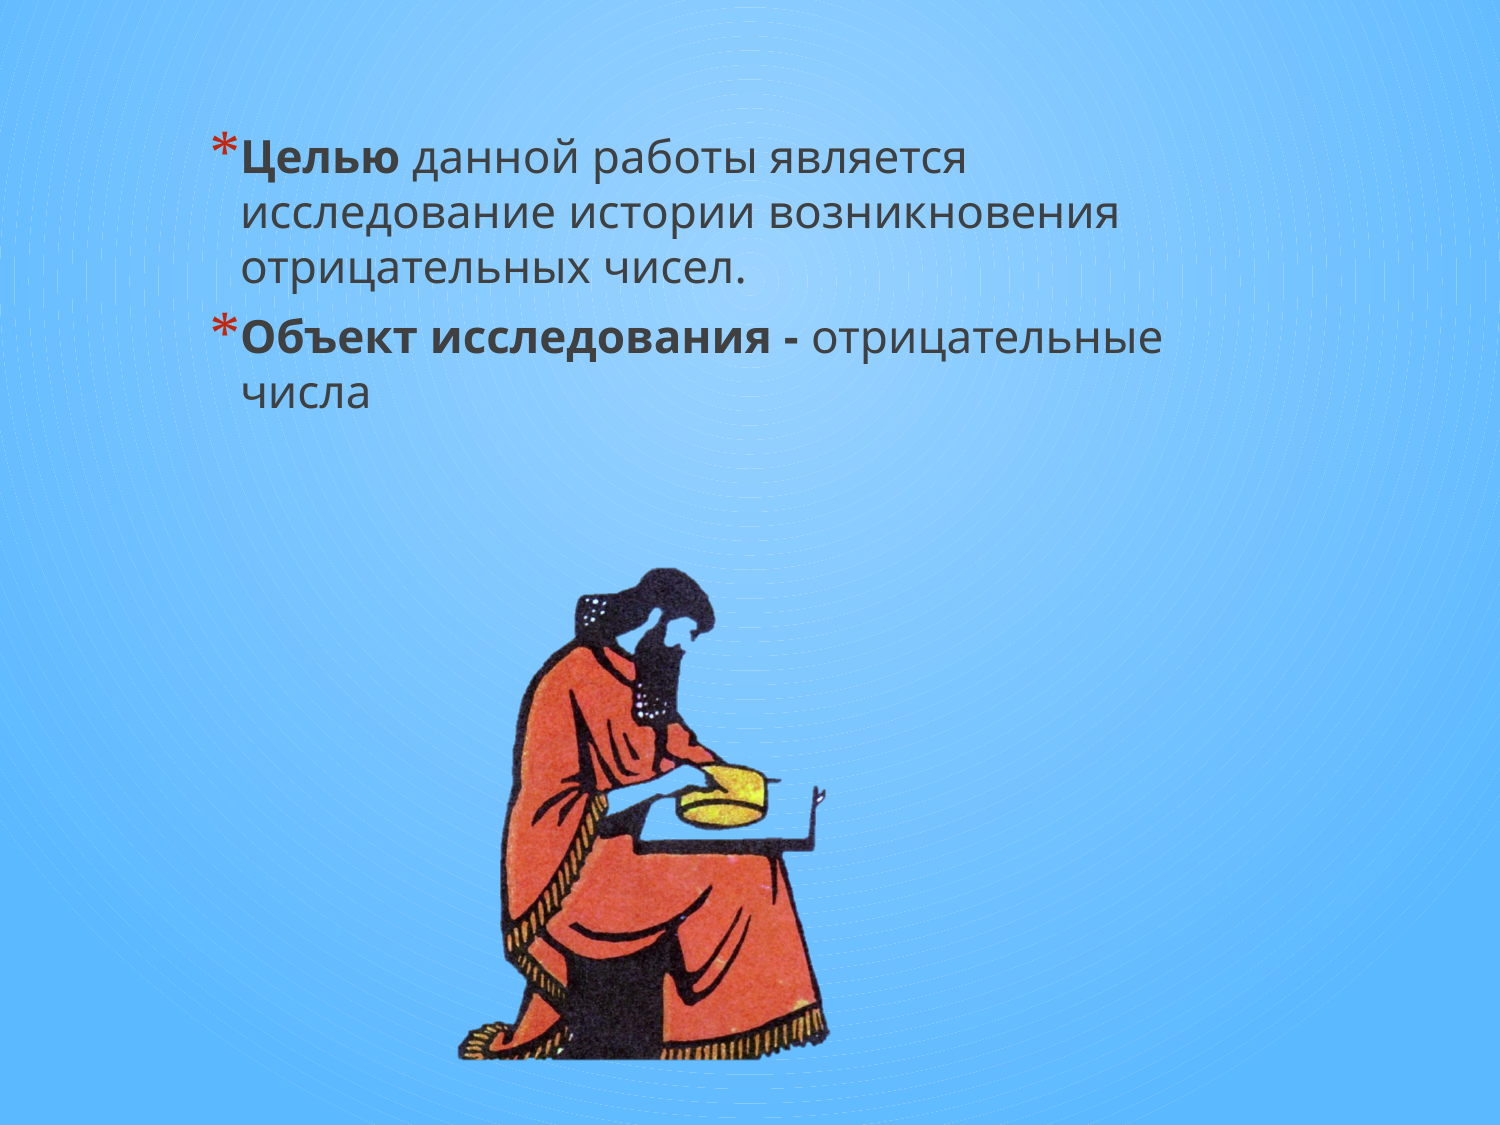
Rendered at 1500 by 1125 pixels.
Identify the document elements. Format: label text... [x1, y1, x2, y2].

picture [374, 497, 966, 1123]
list Целью данной работы является исследование истории возникновения отрицательных чисел. Объект исследования - отрицательные числа [187, 120, 1238, 690]
